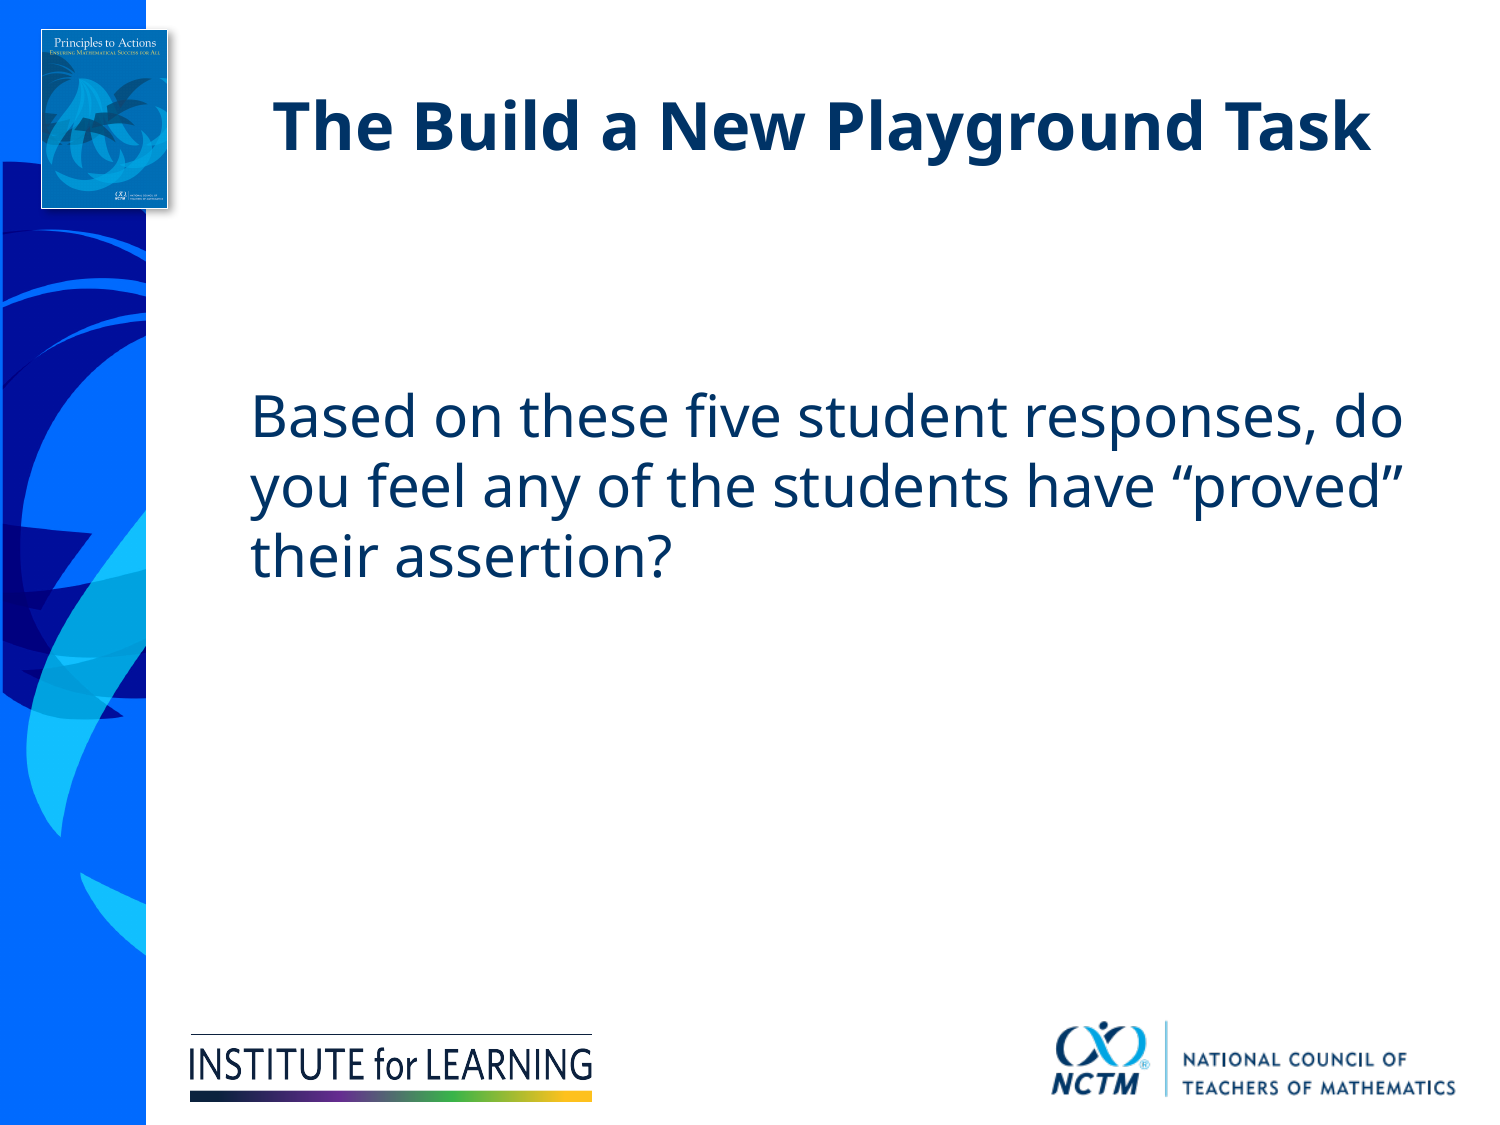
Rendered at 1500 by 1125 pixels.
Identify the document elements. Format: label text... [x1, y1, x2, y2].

text_box The Build a New Playground Task [174, 29, 1500, 207]
text_box [167, 207, 1500, 894]
text_box Based on these five student responses, do you feel any of the students have “proved” their assertion? [236, 371, 1446, 887]
picture [1034, 1000, 1474, 1115]
picture [190, 1034, 592, 1102]
picture [0, 0, 168, 1125]
